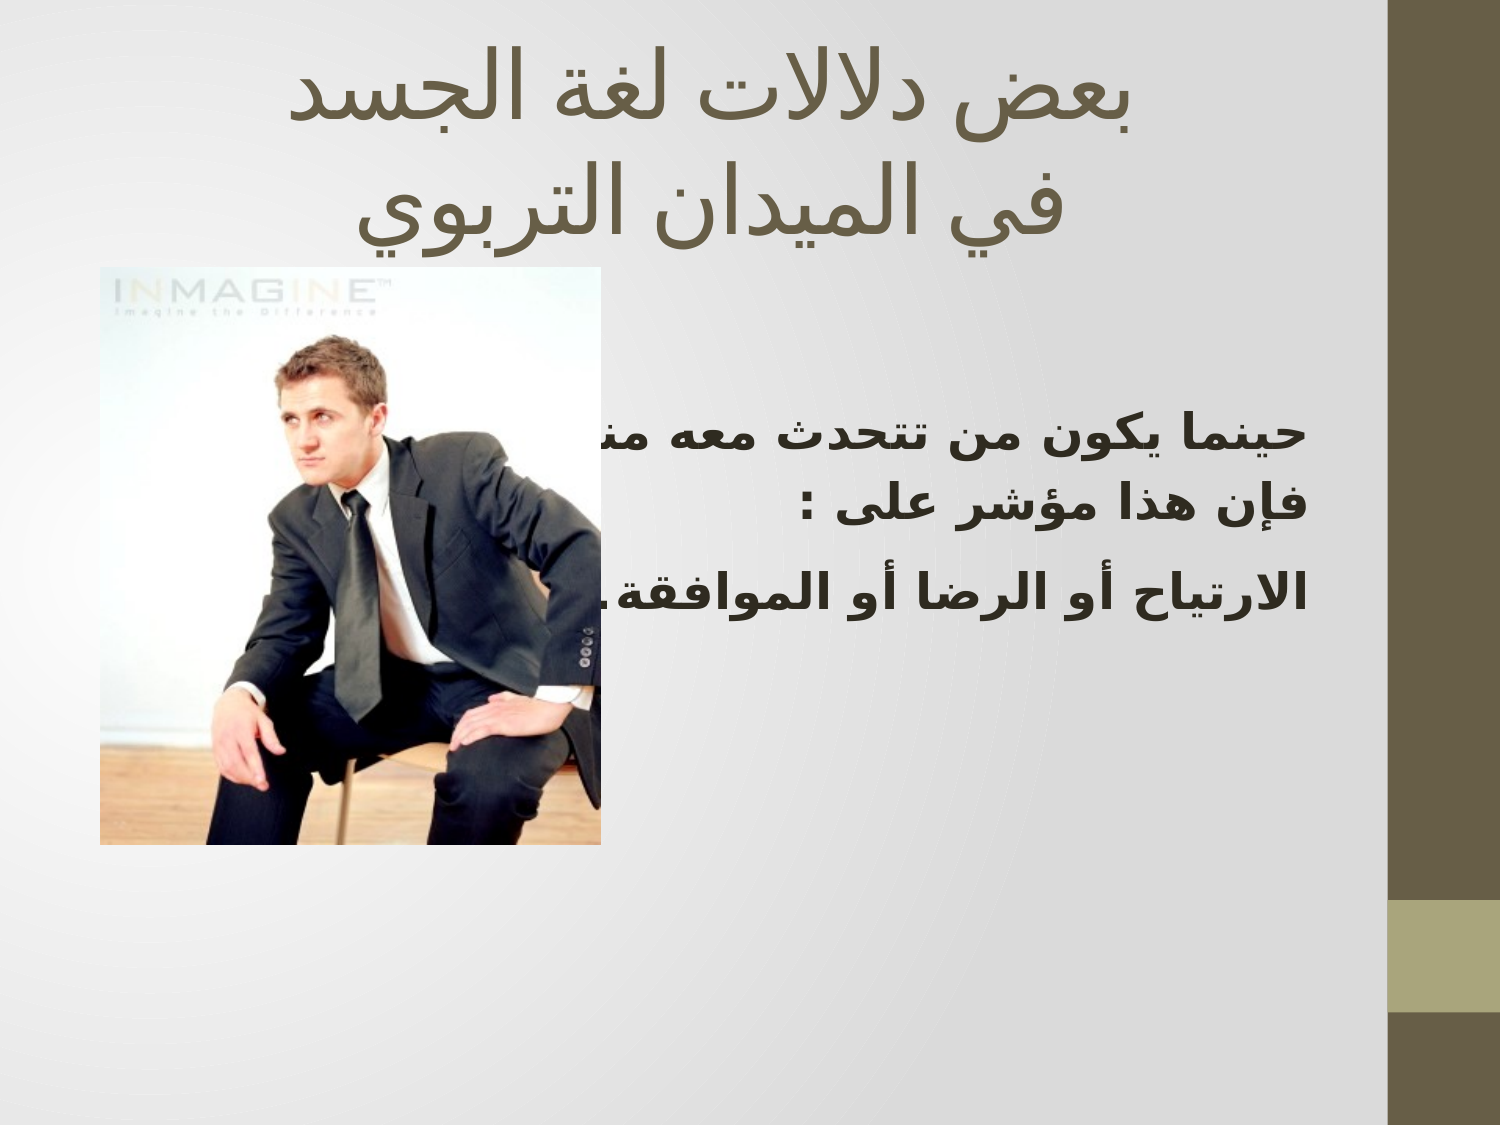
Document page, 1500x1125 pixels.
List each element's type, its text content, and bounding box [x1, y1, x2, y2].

list حينما يكون من تتحدث معه منحنيًا إلى الأمام فإن هذا مؤشر على : الارتياح أو الرضا أو الموافقة. [75, 262, 1325, 1050]
title بعض دلالات لغة الجسد في الميدان التربوي [75, 45, 1325, 233]
picture [99, 266, 601, 846]
